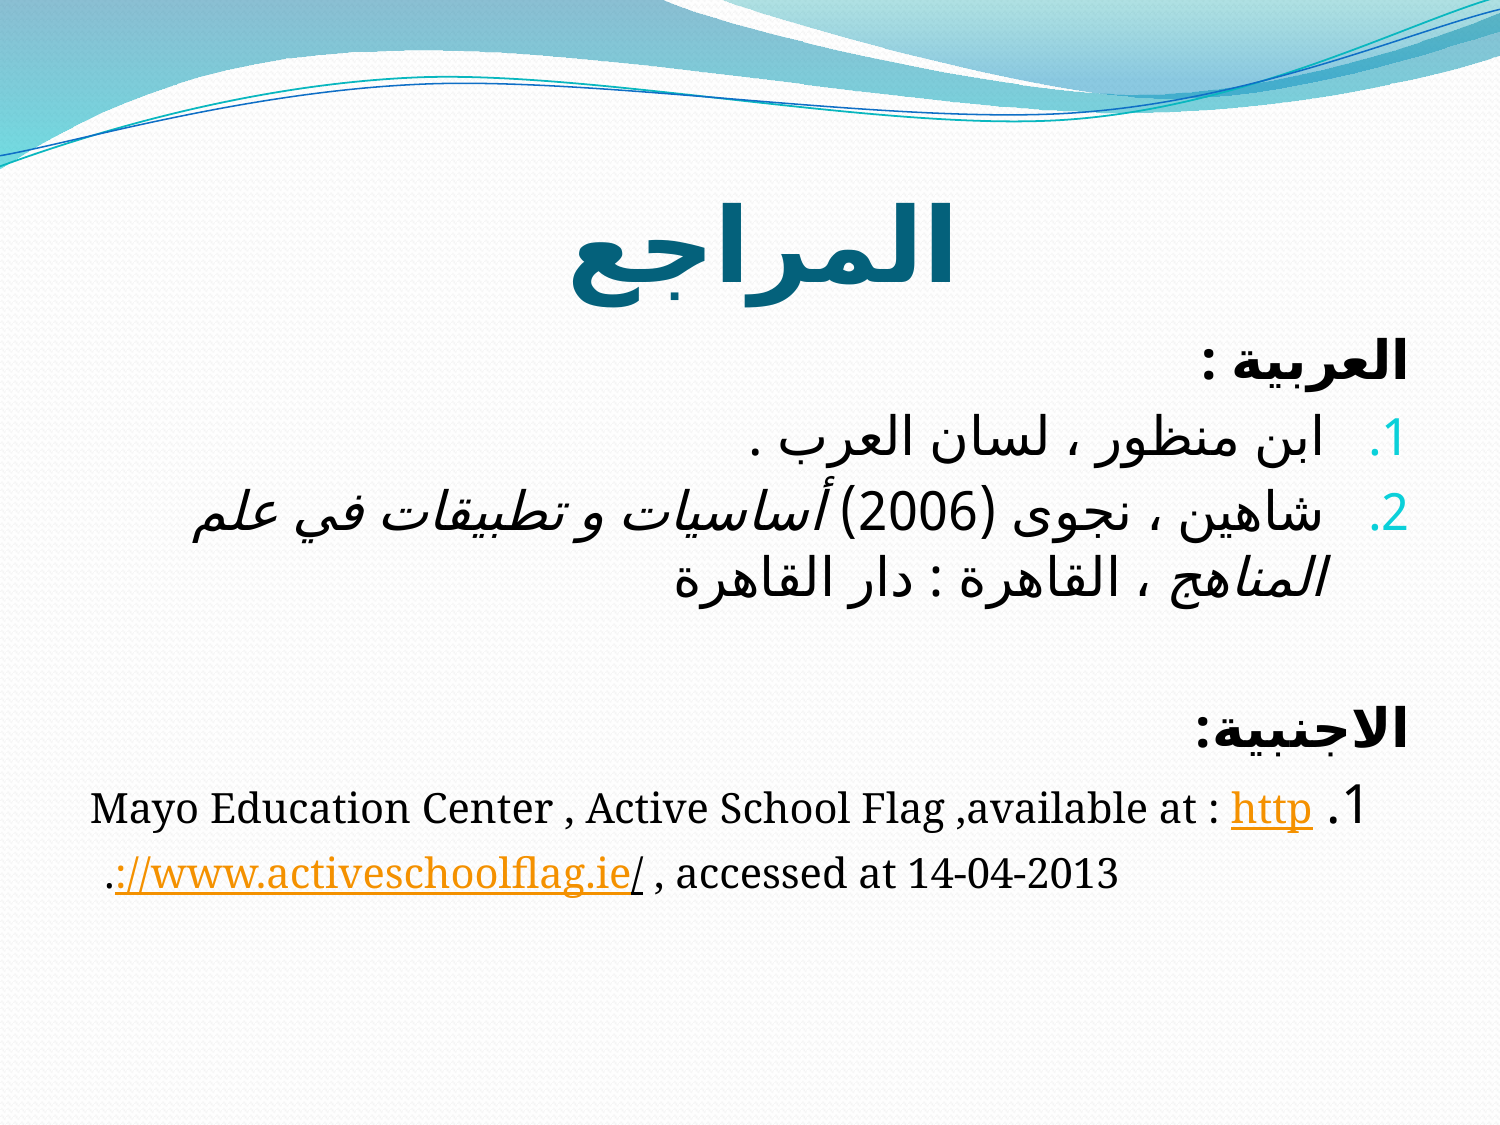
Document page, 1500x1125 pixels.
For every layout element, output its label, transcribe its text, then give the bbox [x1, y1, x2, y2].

list العربية : ابن منظور ، لسان العرب . شاهين ، نجوى (2006) أساسيات و تطبيقات في علم المناهج ، القاهرة : دار القاهرة الاجنبية: 1. Mayo Education Center , Active School Flag ,available at : http://www.activeschoolflag.ie/ , accessed at 14-04-2013. [75, 317, 1425, 1038]
title المراجع [75, 115, 1425, 303]
